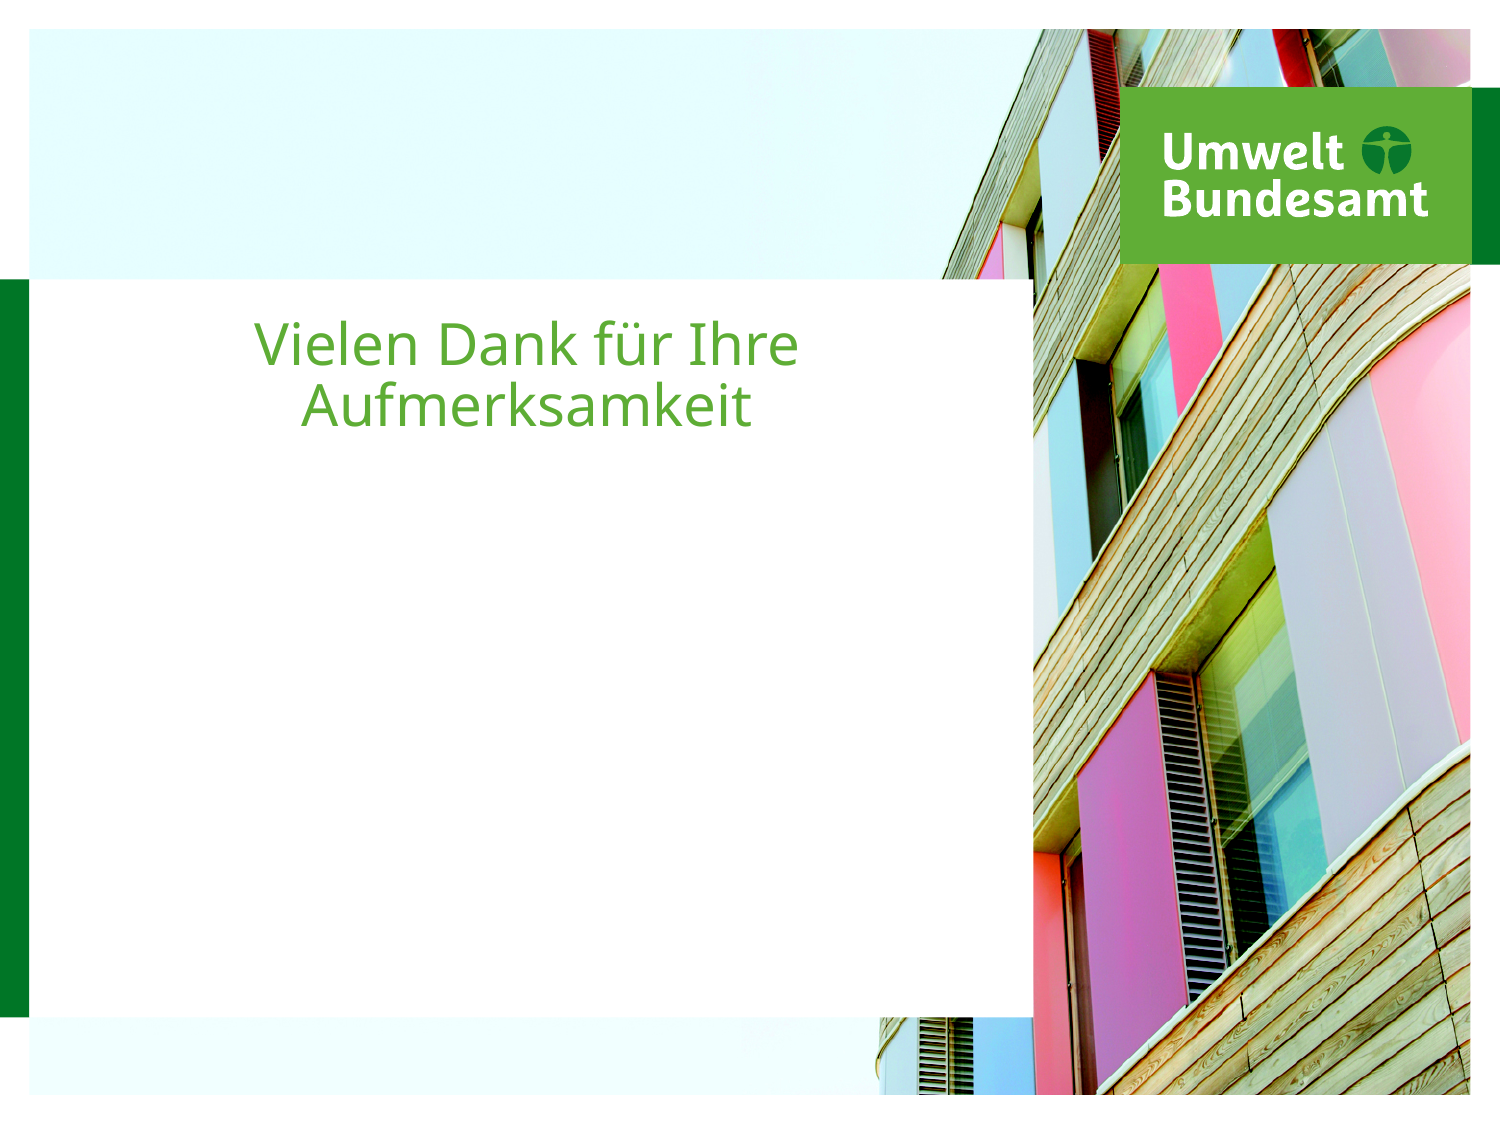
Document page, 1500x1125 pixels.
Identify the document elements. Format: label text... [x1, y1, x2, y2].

picture [29, 29, 1471, 1095]
title Vielen Dank für Ihre Aufmerksamkeit [67, 315, 987, 528]
